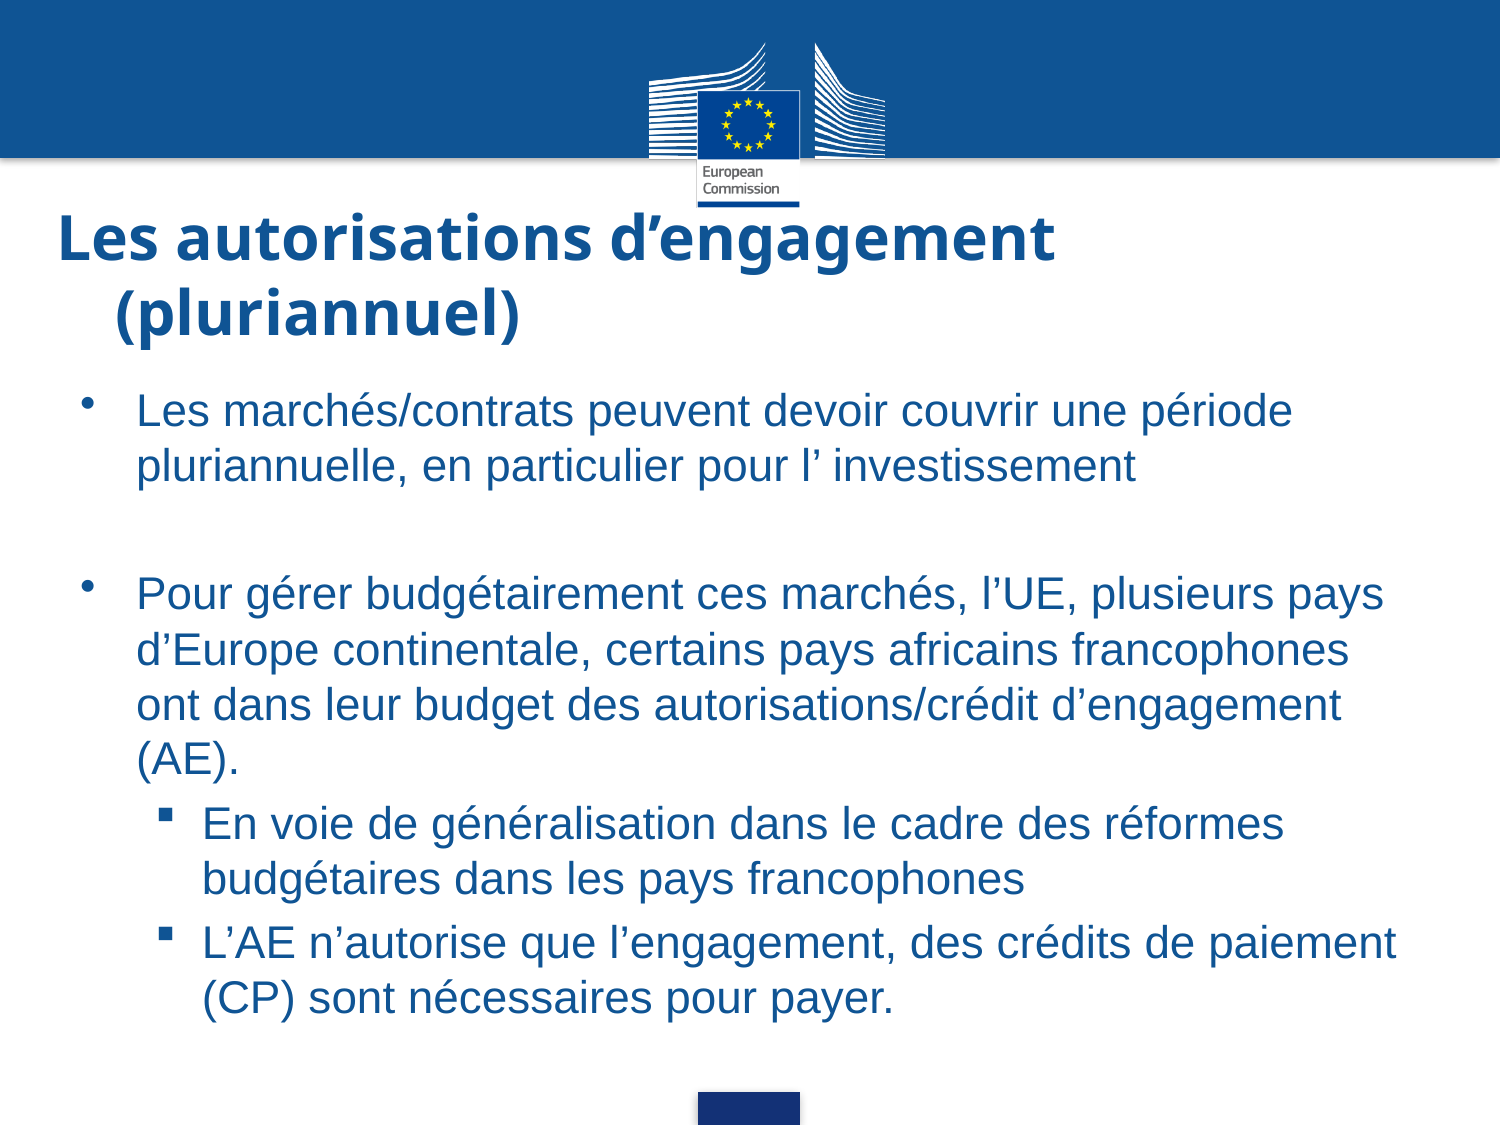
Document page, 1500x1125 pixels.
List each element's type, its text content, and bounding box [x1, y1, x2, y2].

title Les autorisations d’engagement (pluriannuel) [41, 196, 1392, 351]
picture [649, 42, 885, 196]
list Les marchés/contrats peuvent devoir couvrir une période pluriannuelle, en particulier pour l’ investissement Pour gérer budgétairement ces marchés, l’UE, plusieurs pays d’Europe continentale, certains pays africains francophones ont dans leur budget des autorisations/crédit d’engagement (AE). En voie de généralisation dans le cadre des réformes budgétaires dans les pays francophones L’AE n’autorise que l’engagement, des crédits de paiement (CP) sont nécessaires pour payer. [64, 373, 1416, 1024]
